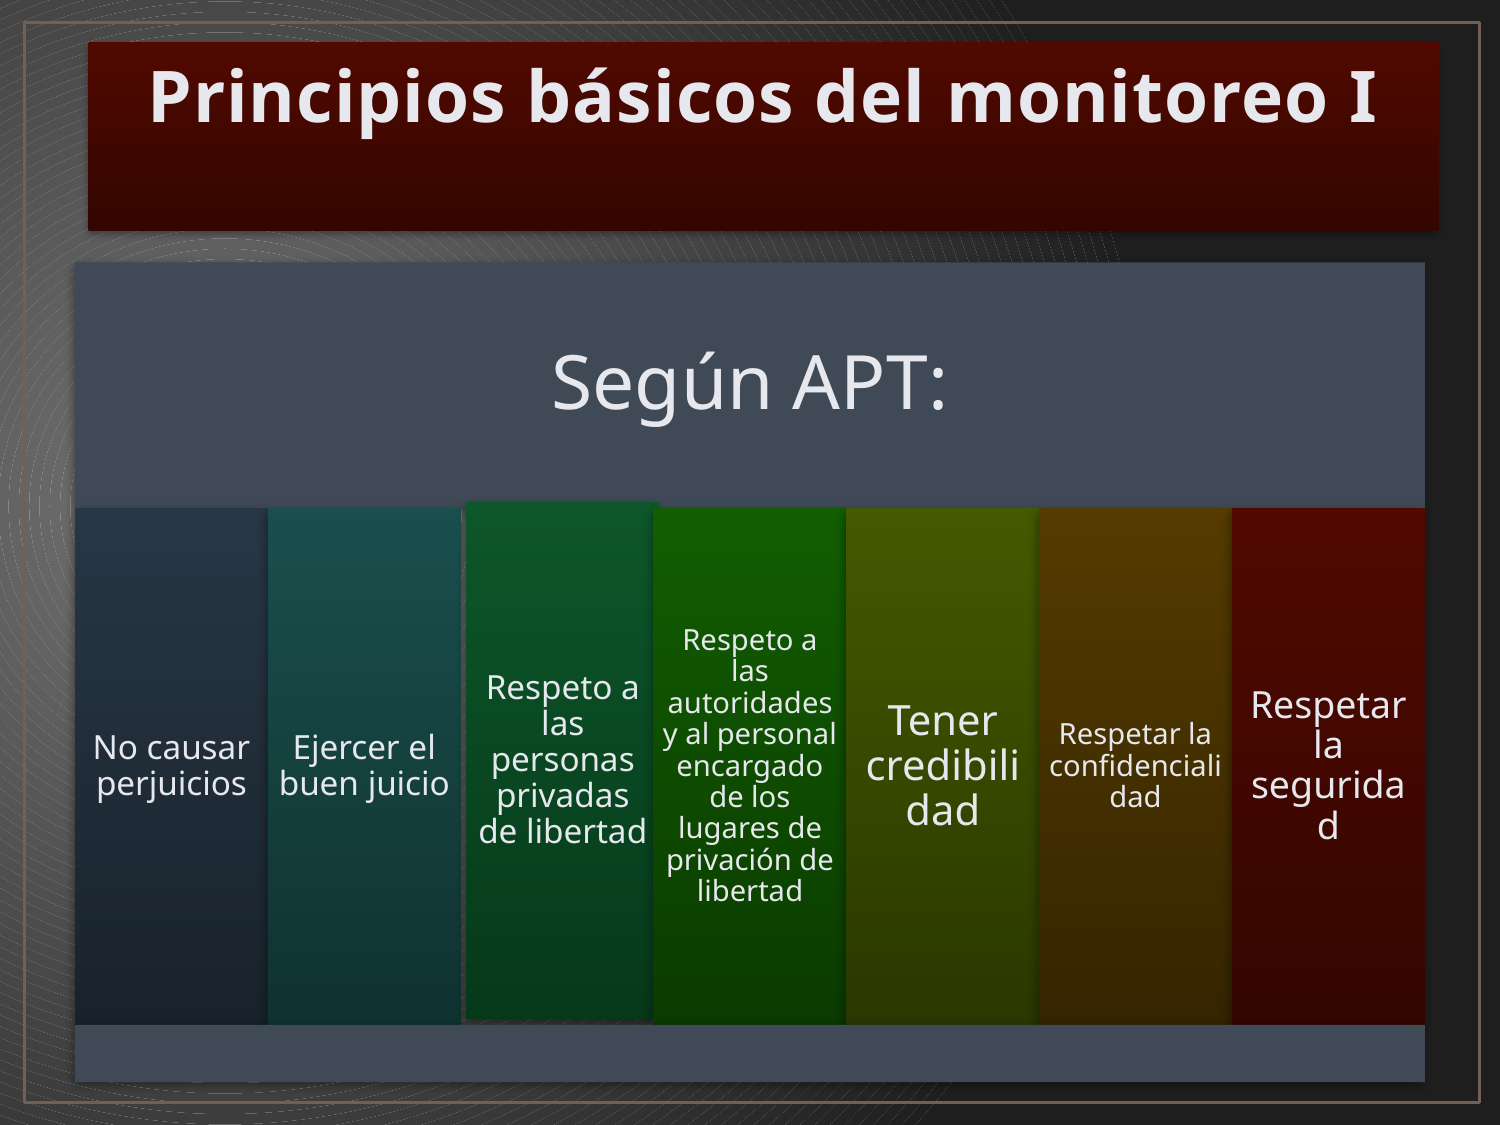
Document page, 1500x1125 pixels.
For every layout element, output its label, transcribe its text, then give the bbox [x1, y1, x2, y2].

title Principios básicos del monitoreo I [88, 42, 1439, 231]
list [74, 262, 1426, 1083]
